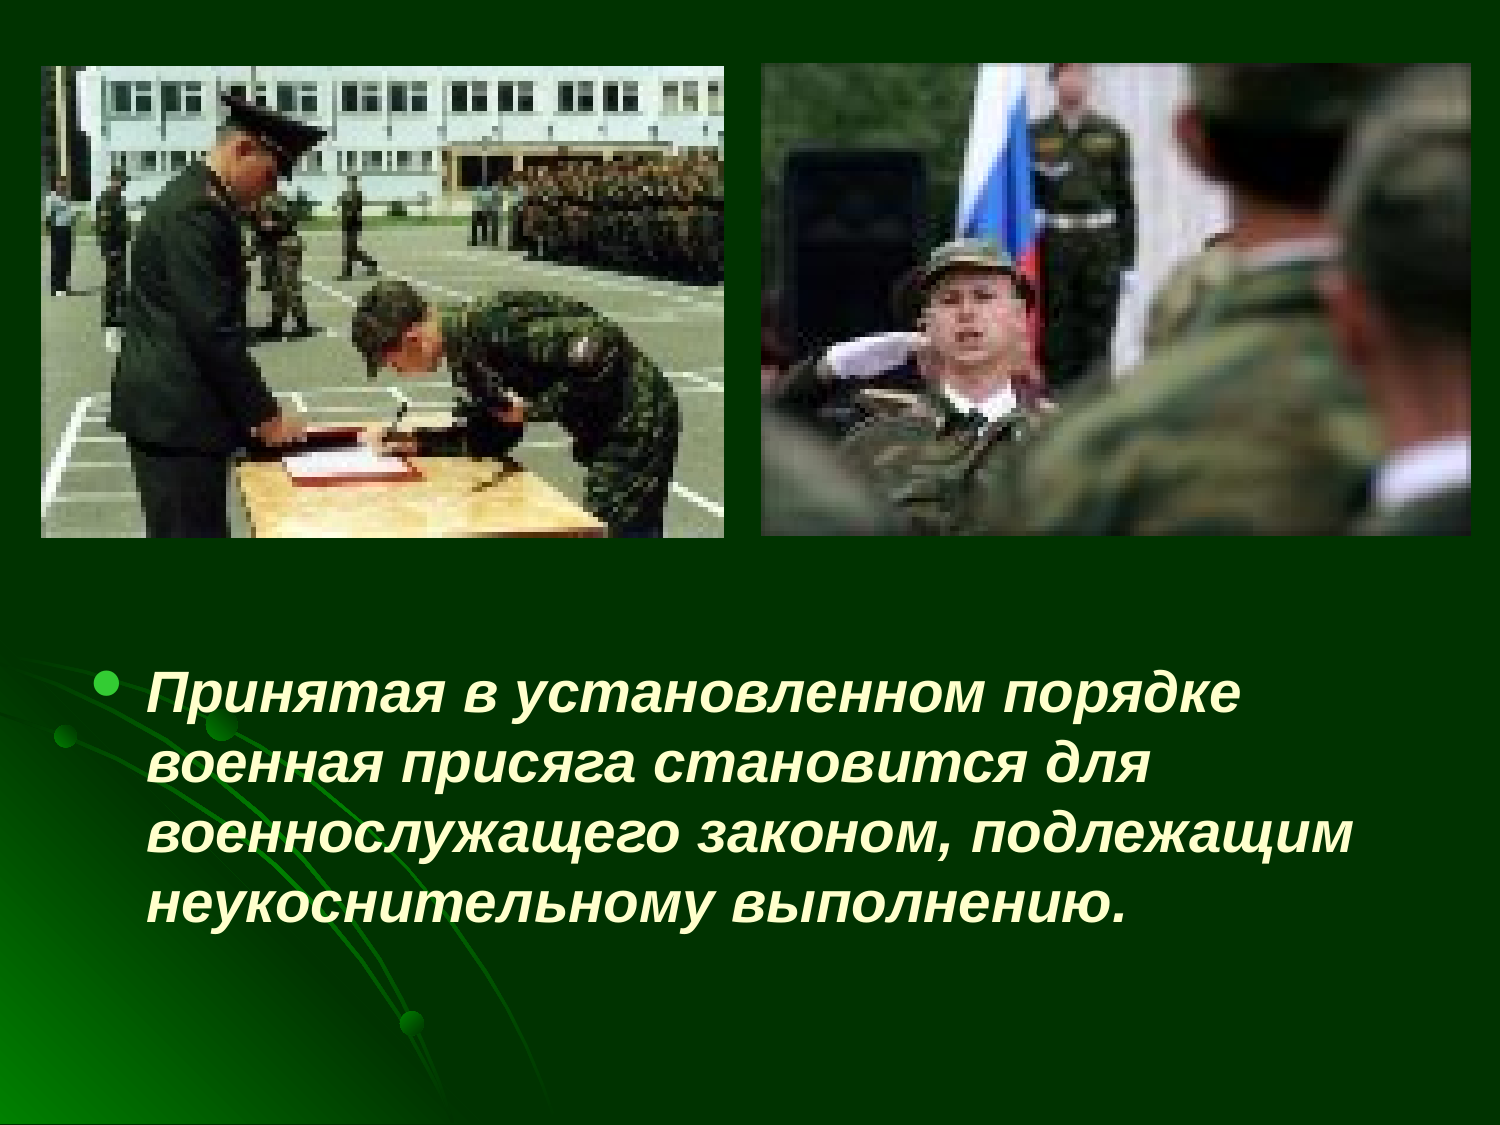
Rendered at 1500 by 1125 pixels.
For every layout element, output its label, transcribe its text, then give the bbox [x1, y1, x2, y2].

list Принятая в установленном порядке военная присяга становится для военнослужащего законом, подлежащим неукоснительному выполнению. [74, 646, 1426, 1006]
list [40, 66, 724, 538]
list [761, 62, 1471, 537]
